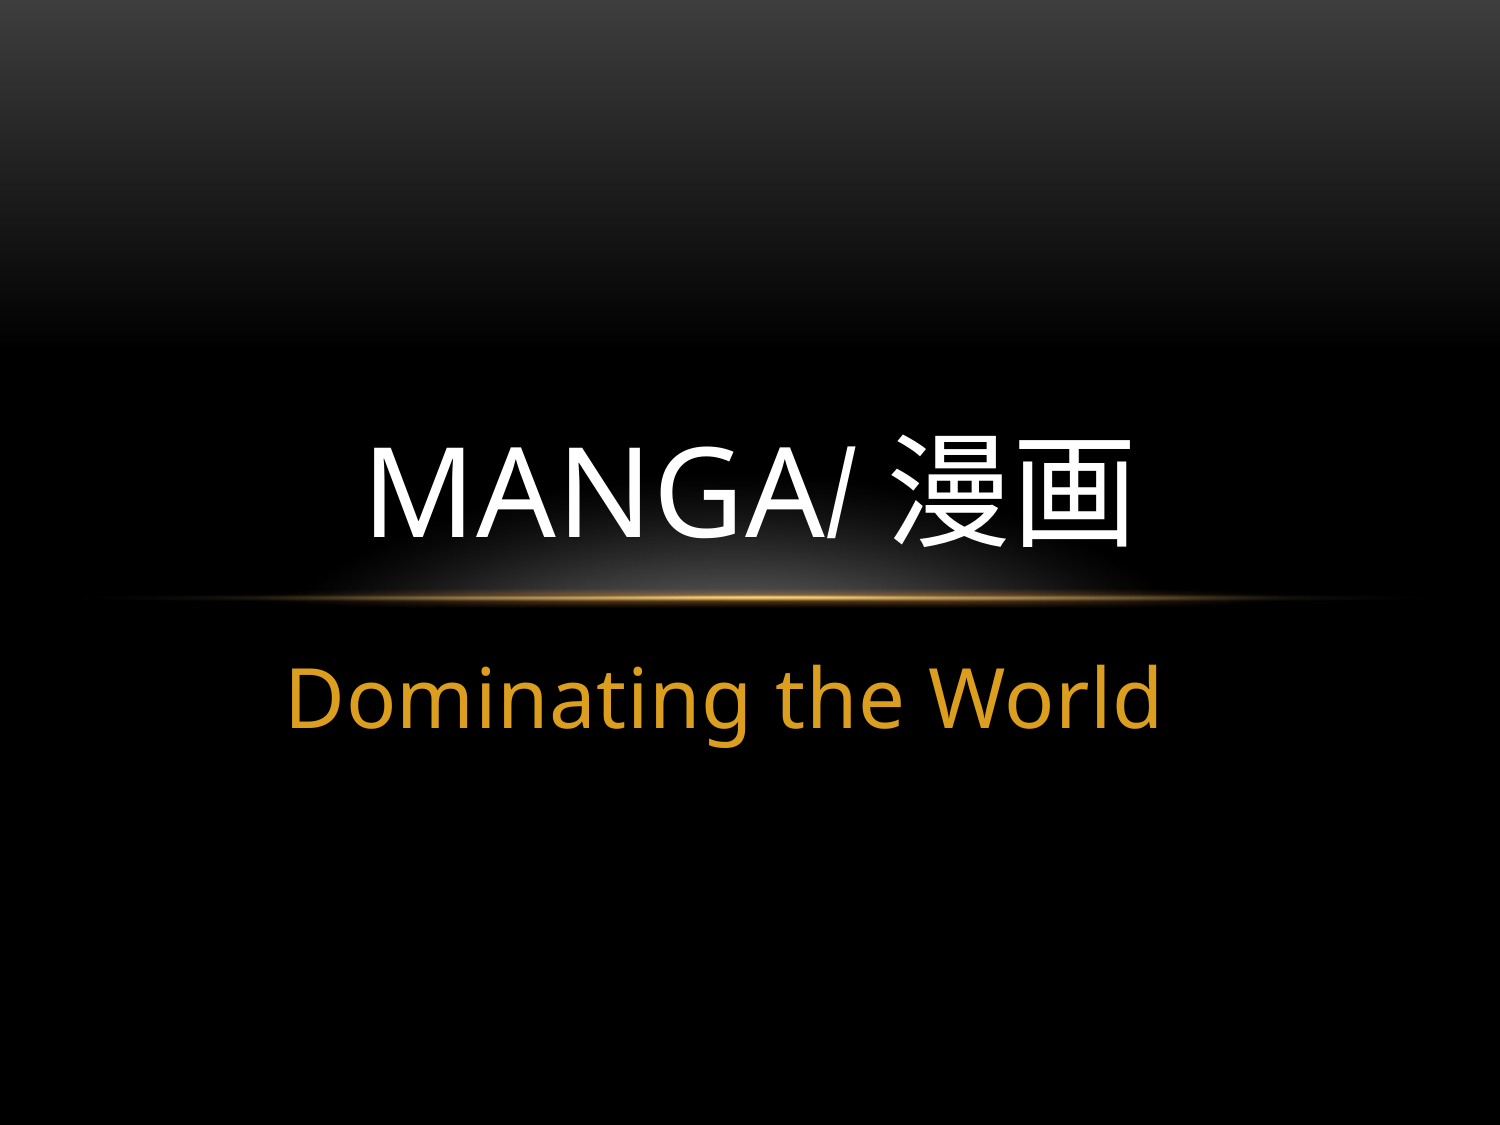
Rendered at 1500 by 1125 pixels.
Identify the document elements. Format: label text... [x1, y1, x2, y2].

picture [0, 0, 1500, 750]
title Manga/漫画 [112, 329, 1388, 571]
subtitle Dominating the World [200, 637, 1250, 925]
